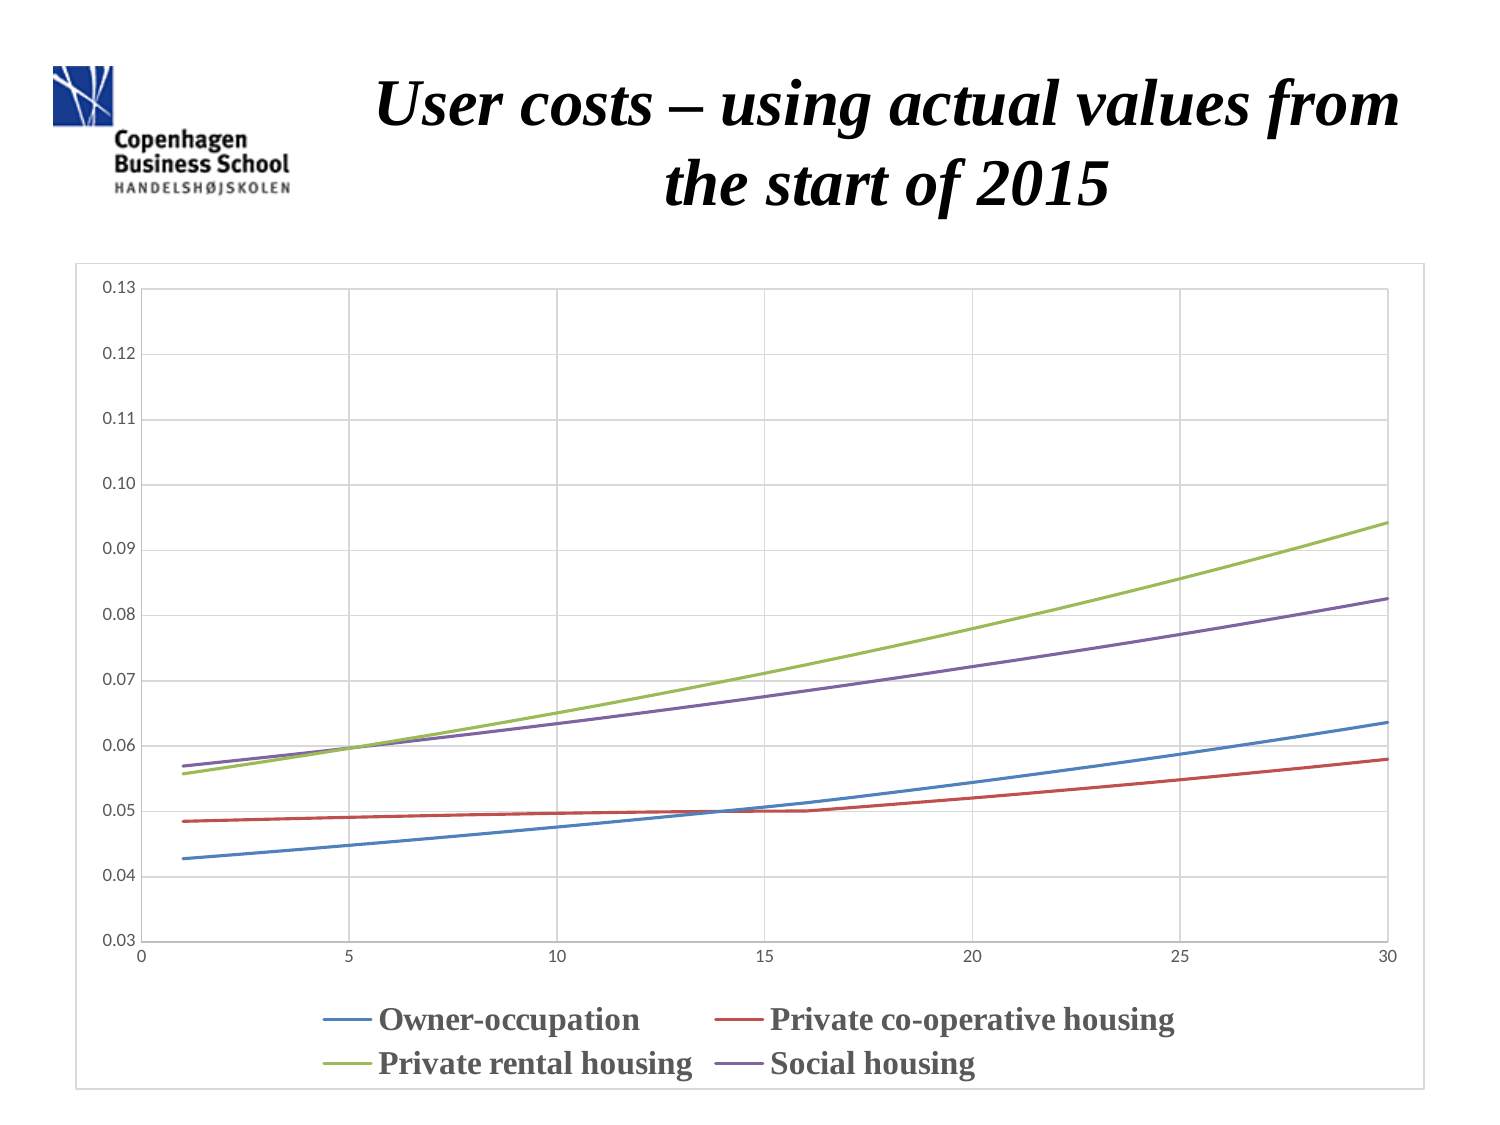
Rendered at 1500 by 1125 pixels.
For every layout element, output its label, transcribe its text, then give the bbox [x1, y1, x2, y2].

picture [52, 66, 293, 198]
chart [74, 262, 1426, 1091]
title User costs – using actual values from the start of 2015 [351, 45, 1425, 233]
